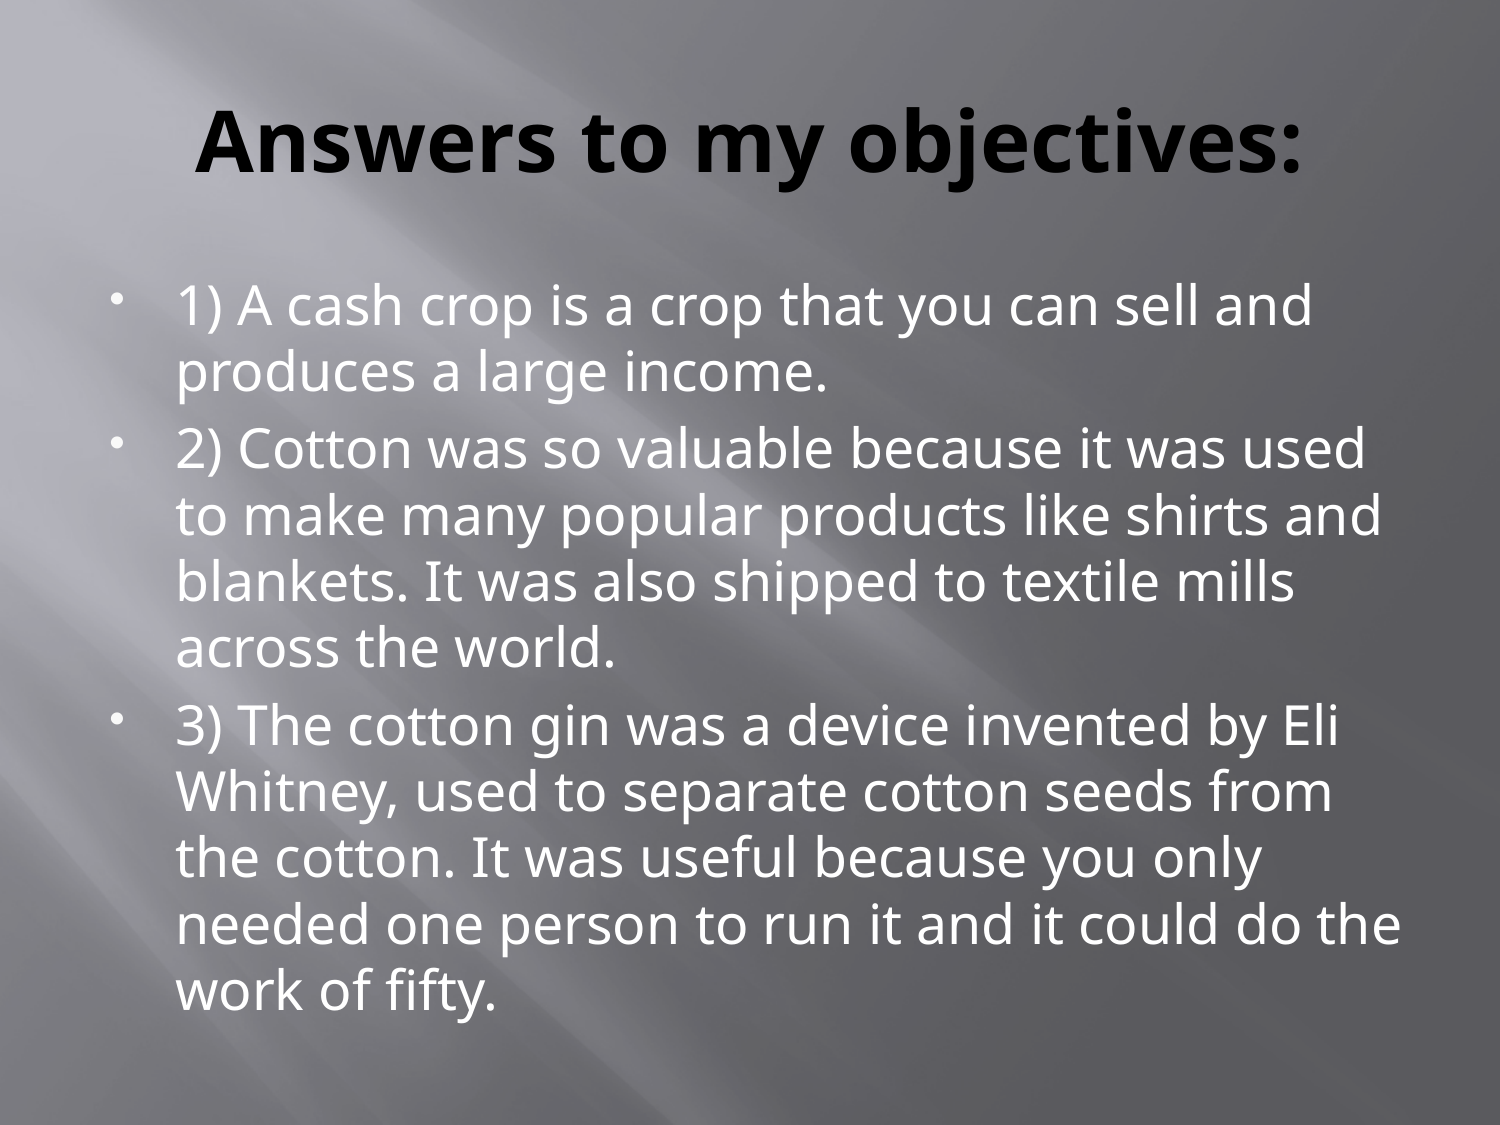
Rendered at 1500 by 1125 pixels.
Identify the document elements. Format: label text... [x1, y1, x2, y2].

list 1) A cash crop is a crop that you can sell and produces a large income. 2) Cotton was so valuable because it was used to make many popular products like shirts and blankets. It was also shipped to textile mills across the world. 3) The cotton gin was a device invented by Eli Whitney, used to separate cotton seeds from the cotton. It was useful because you only needed one person to run it and it could do the work of fifty. [75, 262, 1425, 1035]
title Answers to my objectives: [75, 45, 1425, 233]
